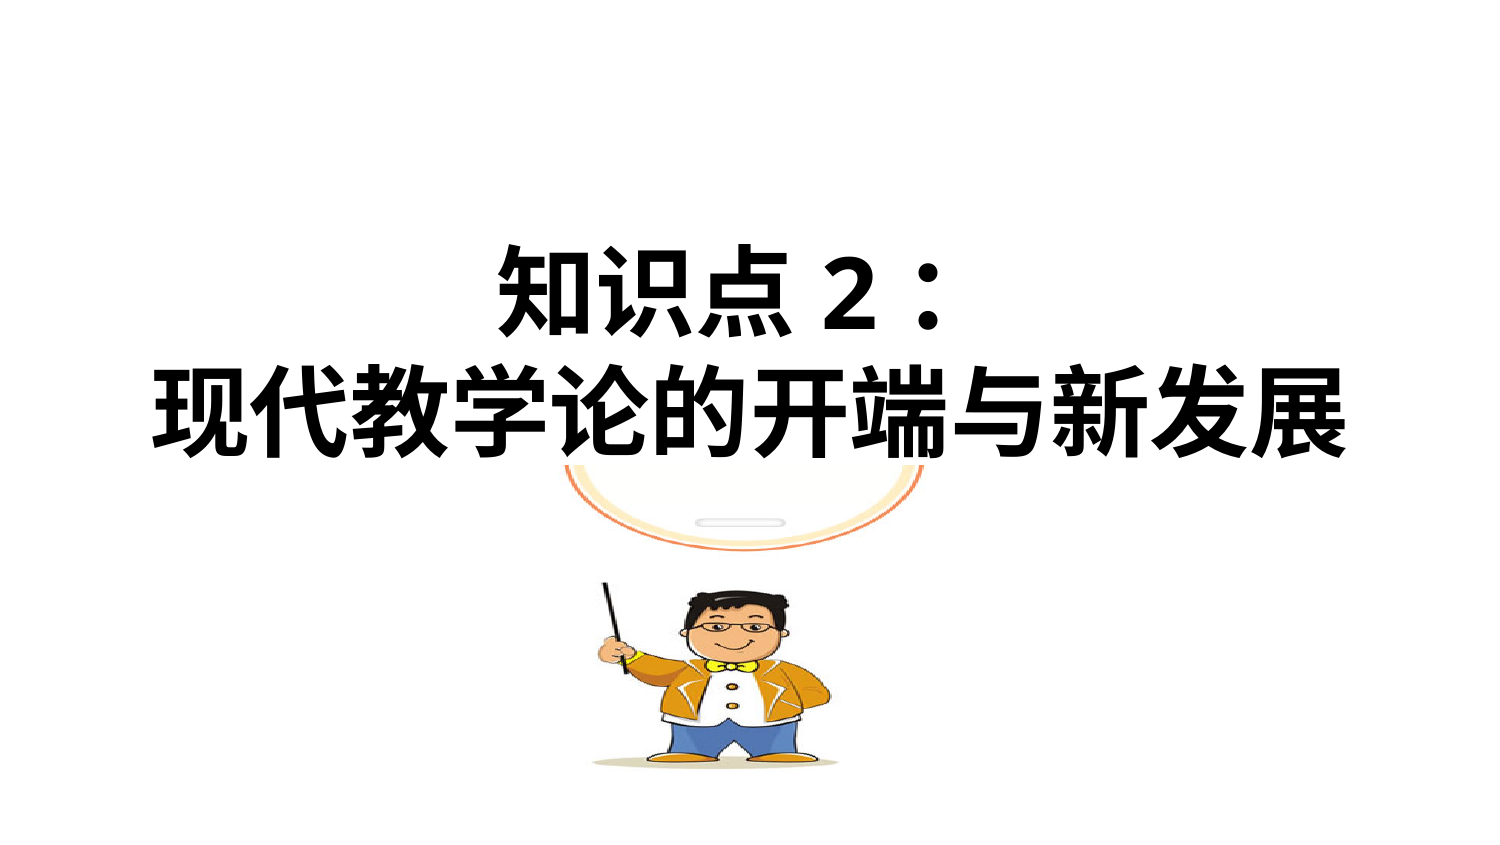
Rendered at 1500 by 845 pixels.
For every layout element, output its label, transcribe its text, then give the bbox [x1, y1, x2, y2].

title 知识点2： 现代教学论的开端与新发展 [40, 234, 1460, 466]
picture [522, 465, 926, 788]
